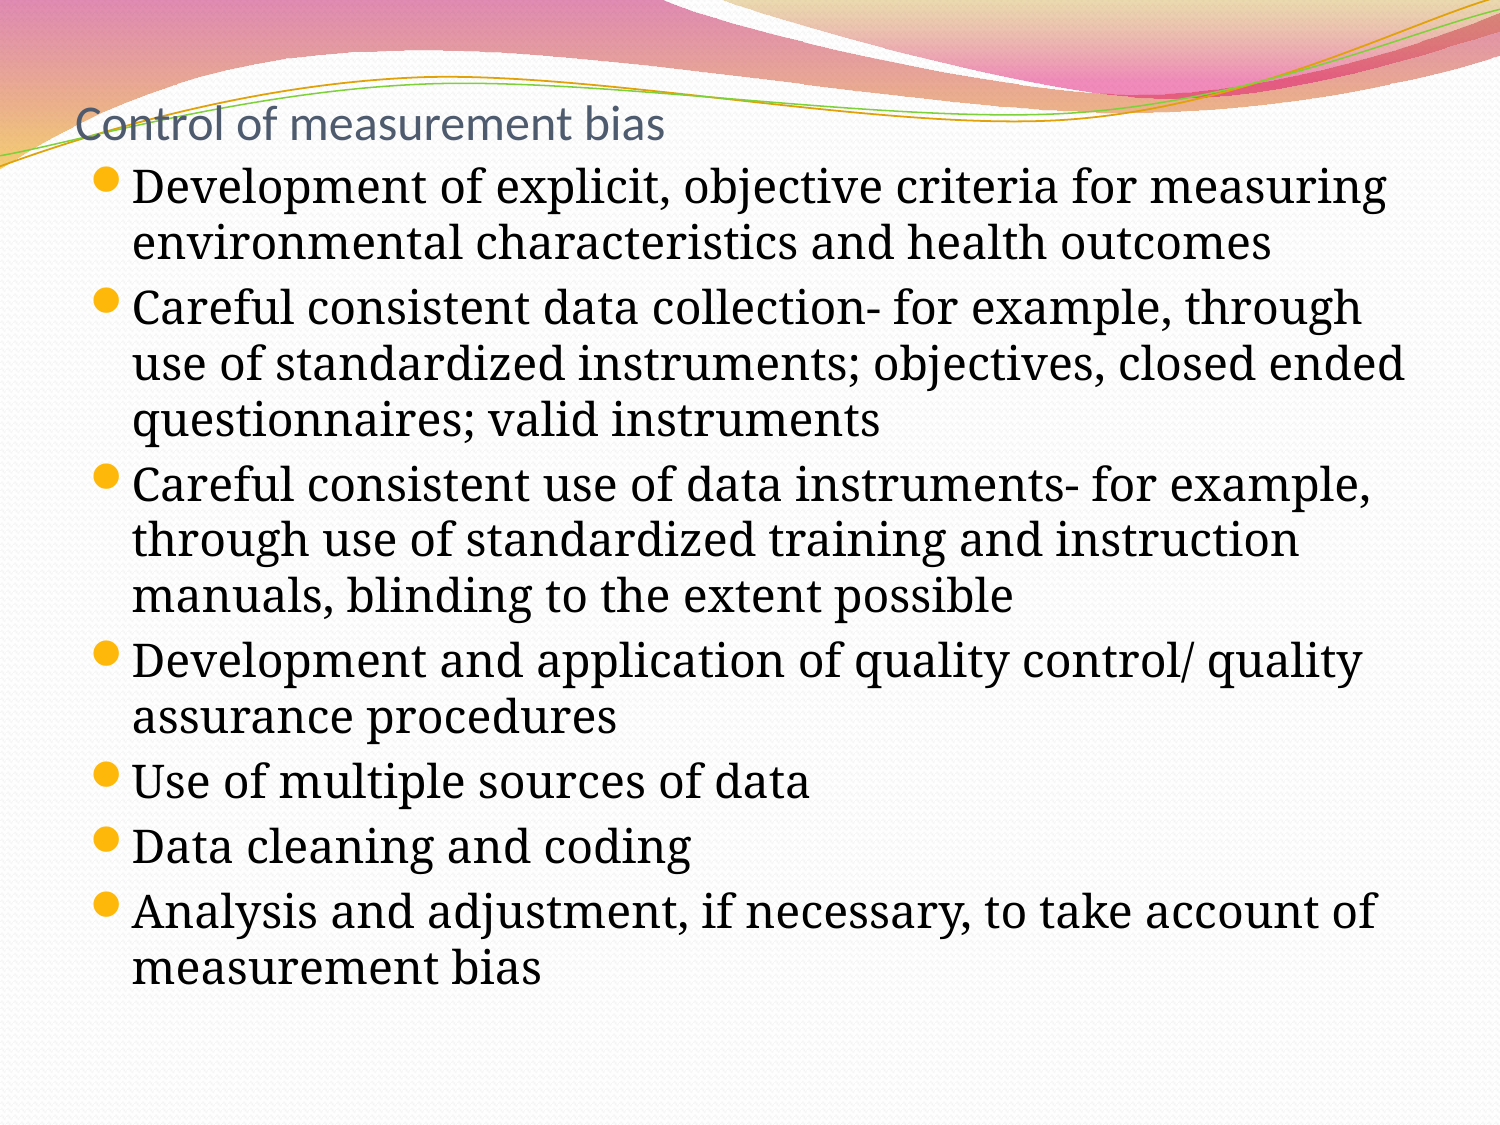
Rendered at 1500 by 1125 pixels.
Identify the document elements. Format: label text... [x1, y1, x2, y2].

list Development of explicit, objective criteria for measuring environmental characteristics and health outcomes Careful consistent data collection- for example, through use of standardized instruments; objectives, closed ended questionnaires; valid instruments Careful consistent use of data instruments- for example, through use of standardized training and instruction manuals, blinding to the extent possible Development and application of quality control/ quality assurance procedures Use of multiple sources of data Data cleaning and coding Analysis and adjustment, if necessary, to take account of measurement bias [75, 149, 1425, 1005]
title Control of measurement bias [75, 45, 1425, 149]
